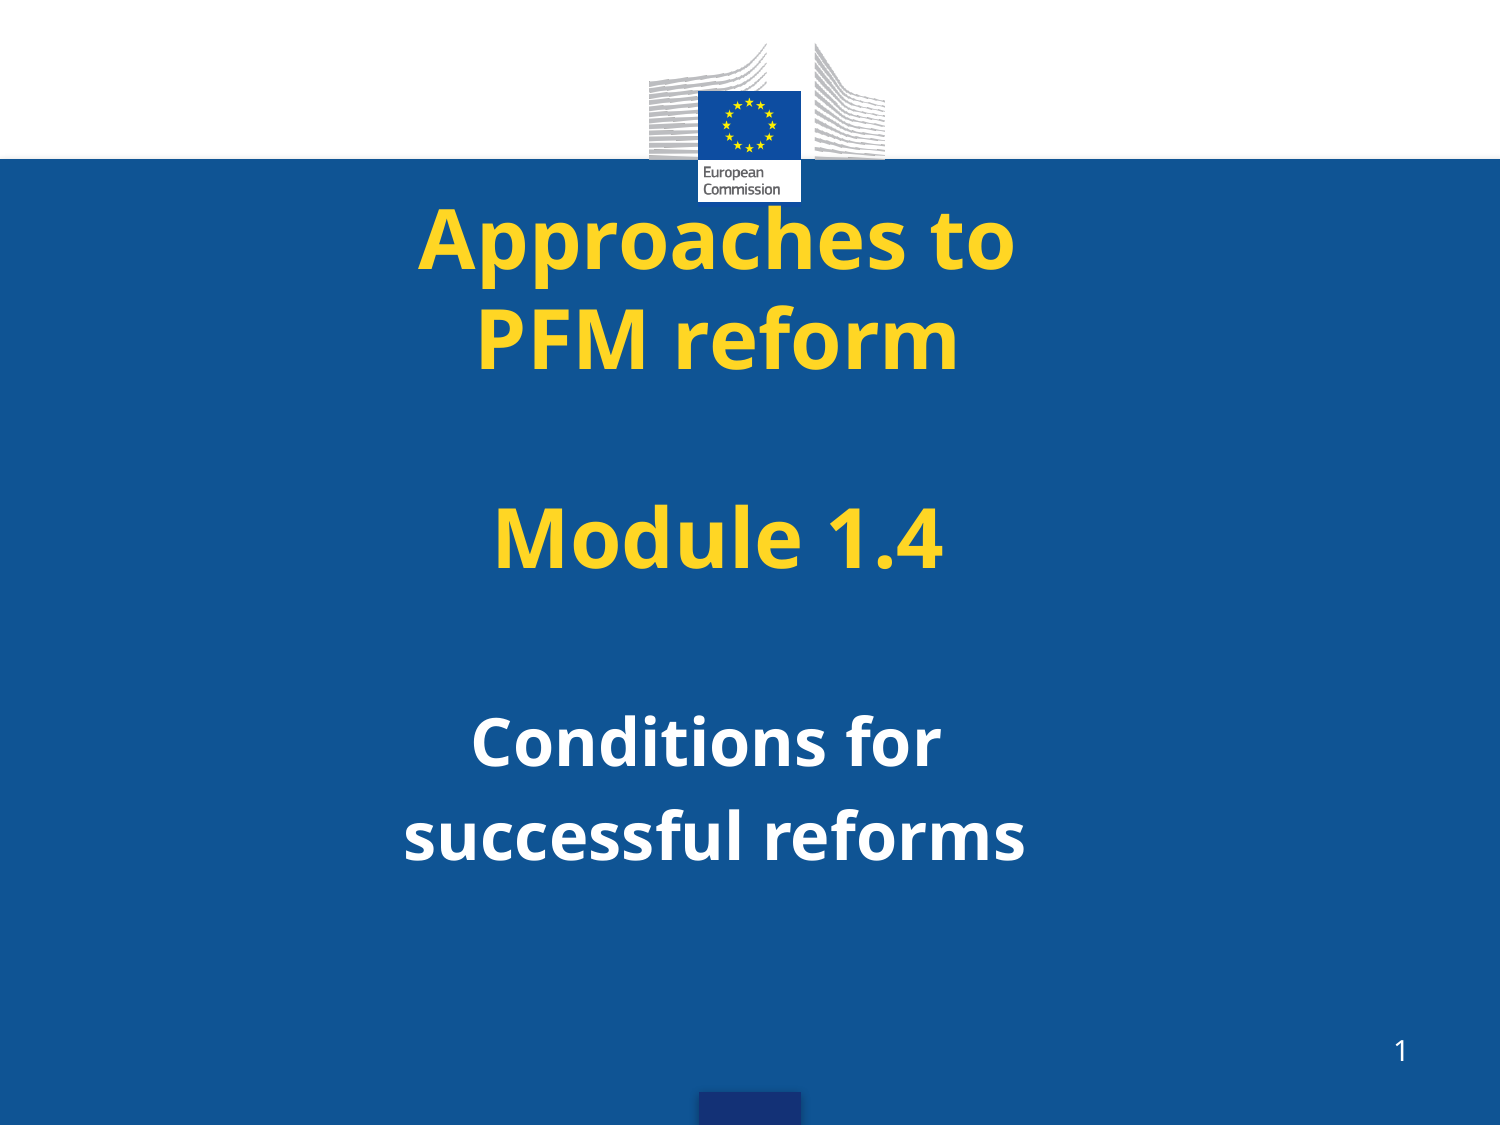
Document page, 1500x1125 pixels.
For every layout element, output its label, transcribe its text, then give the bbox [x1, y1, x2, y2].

title Approaches to PFM reform Module 1.4 [304, 231, 1132, 540]
subtitle Conditions for successful reforms [64, 692, 1366, 894]
slide_number 1 [1074, 1024, 1426, 1103]
